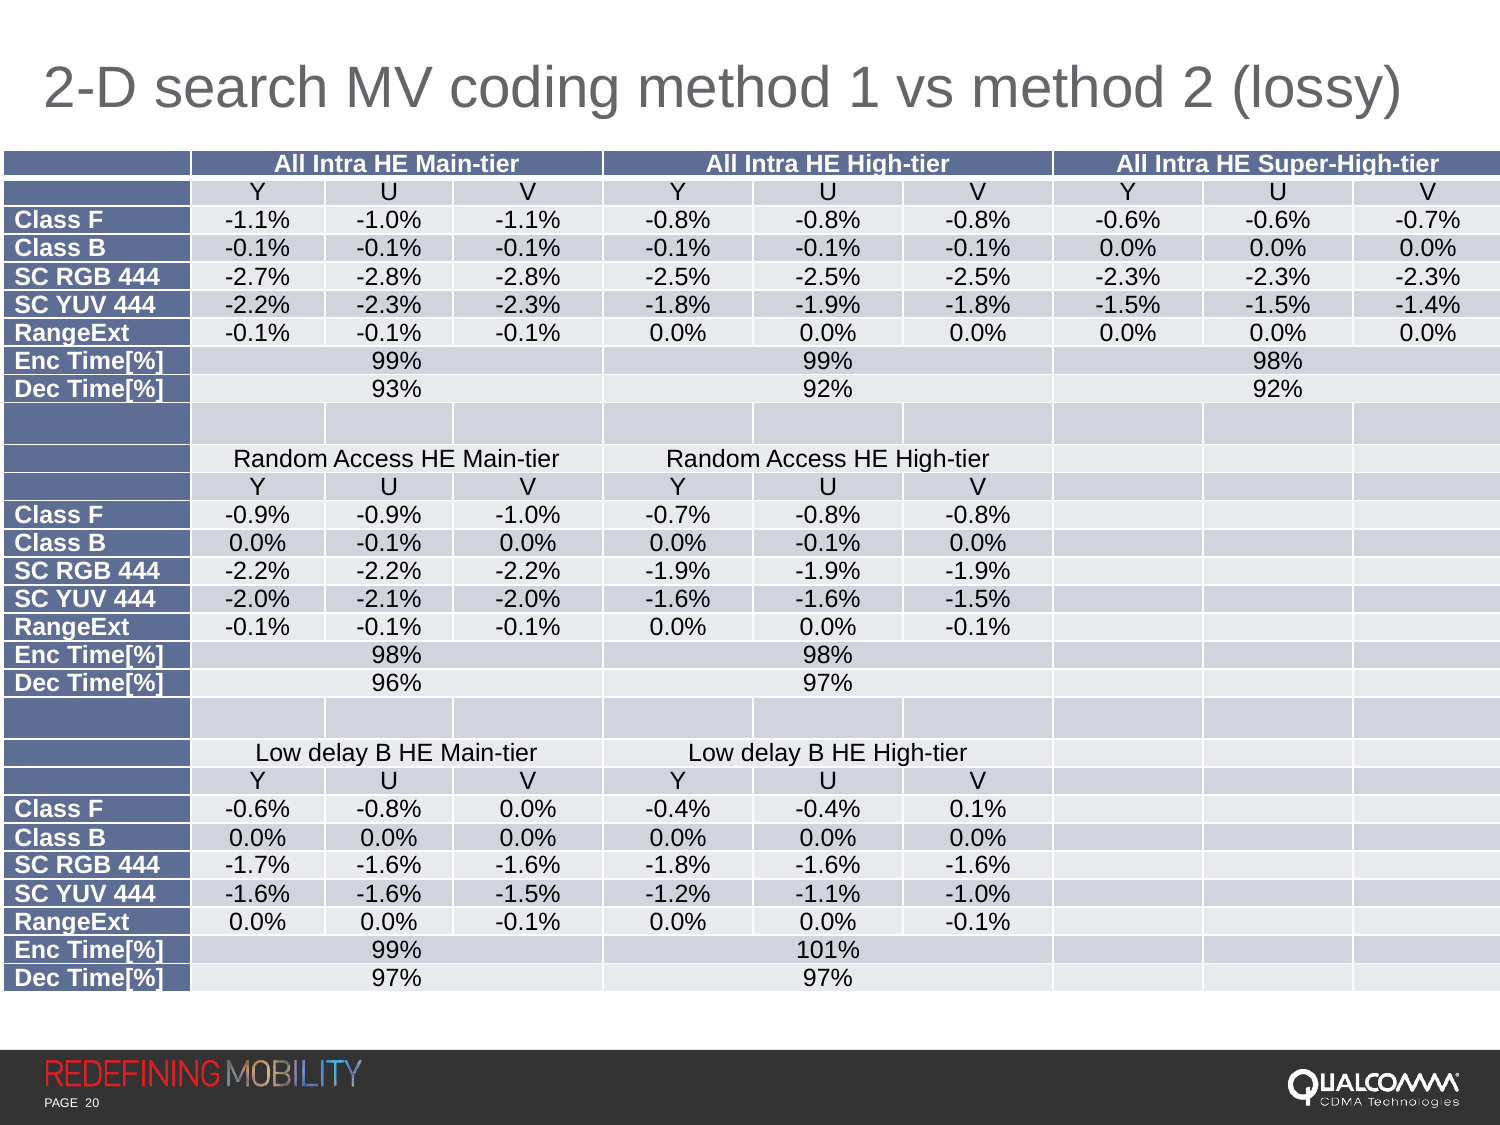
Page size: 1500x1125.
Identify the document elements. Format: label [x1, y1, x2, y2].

table_cell [326, 908, 452, 934]
table_cell [192, 207, 324, 233]
table_cell [4, 586, 190, 612]
table_cell [326, 614, 452, 640]
table_cell [1054, 796, 1202, 822]
table_cell [1354, 530, 1500, 556]
table_cell [904, 501, 1052, 528]
table_cell [4, 768, 190, 794]
table_cell [454, 852, 602, 878]
table_cell [1054, 670, 1202, 696]
table_cell [192, 614, 324, 640]
table_cell [1054, 880, 1202, 906]
table_cell [454, 824, 602, 850]
table_cell [604, 207, 752, 233]
table_cell [1054, 614, 1202, 640]
table_cell [1354, 291, 1500, 317]
table_cell [904, 319, 1052, 345]
table_cell [192, 291, 324, 317]
table_cell [454, 558, 602, 584]
table_cell [192, 530, 324, 556]
table_cell [326, 235, 452, 261]
table_cell [192, 908, 324, 934]
table_cell [1204, 824, 1352, 850]
table_cell [1354, 558, 1500, 584]
table_cell [1204, 319, 1352, 345]
table_cell [4, 291, 190, 317]
table_cell [1354, 852, 1500, 878]
table_cell [1054, 586, 1202, 612]
table_cell [604, 403, 752, 444]
table_cell [1054, 263, 1202, 289]
table_cell [4, 530, 190, 556]
table_cell [1354, 586, 1500, 612]
table_cell [1204, 642, 1352, 668]
table_cell [1204, 235, 1352, 261]
table_cell [1354, 181, 1500, 205]
table_cell [4, 473, 190, 500]
table_cell [192, 964, 602, 991]
table_cell [1204, 181, 1352, 205]
table_cell [1204, 403, 1352, 444]
table_cell [454, 207, 602, 233]
table_cell [904, 768, 1052, 794]
table_cell [4, 880, 190, 906]
table_cell [1354, 698, 1500, 738]
table_cell [604, 586, 752, 612]
table_cell [754, 698, 902, 738]
table_cell [1354, 445, 1500, 472]
table_cell [326, 880, 452, 906]
table_cell [326, 263, 452, 289]
picture [1278, 1058, 1478, 1114]
table_cell [604, 181, 752, 205]
table_cell [326, 291, 452, 317]
table_cell [4, 964, 190, 991]
table_cell [454, 768, 602, 794]
table_cell [1354, 740, 1500, 766]
picture [30, 1048, 372, 1099]
table_cell [1354, 908, 1500, 934]
table_cell [1204, 768, 1352, 794]
table_cell [1054, 642, 1202, 668]
table_cell [1204, 207, 1352, 233]
table_cell [326, 207, 452, 233]
table_cell [192, 824, 324, 850]
table_cell [1054, 768, 1202, 794]
table_cell [192, 586, 324, 612]
table_cell [192, 235, 324, 261]
table_cell [192, 936, 602, 963]
table_cell [454, 235, 602, 261]
table_cell [754, 852, 902, 878]
table_cell [904, 181, 1052, 205]
table_cell [4, 235, 190, 261]
table_cell [1354, 670, 1500, 696]
table_cell [904, 530, 1052, 556]
table_cell [604, 740, 1052, 766]
table_cell [192, 852, 324, 878]
table_cell [1354, 642, 1500, 668]
table_cell [454, 319, 602, 345]
table_cell [326, 181, 452, 205]
table_cell [904, 908, 1052, 934]
table_cell [754, 235, 902, 261]
table_cell [1354, 880, 1500, 906]
table_cell [326, 768, 452, 794]
table_cell [1204, 670, 1352, 696]
table_cell [904, 614, 1052, 640]
table_cell [192, 347, 602, 374]
table_cell [4, 796, 190, 822]
table_cell [1204, 852, 1352, 878]
table_cell [4, 698, 190, 738]
table_cell [4, 670, 190, 696]
table_cell [1354, 263, 1500, 289]
table_cell [326, 473, 452, 500]
table_cell [454, 181, 602, 205]
table_cell [754, 291, 902, 317]
table_cell [454, 263, 602, 289]
table_cell [192, 796, 324, 822]
table_cell [1054, 403, 1202, 444]
table_cell [754, 614, 902, 640]
table_cell [1204, 558, 1352, 584]
table_cell [604, 558, 752, 584]
table_header [604, 151, 1052, 175]
table_cell [454, 698, 602, 738]
table_cell [454, 403, 602, 444]
table_cell [754, 558, 902, 584]
table_cell [904, 824, 1052, 850]
table_cell [4, 403, 190, 444]
table_cell [604, 670, 1052, 696]
table_cell [604, 473, 752, 500]
table_cell [1204, 908, 1352, 934]
table_cell [1054, 824, 1202, 850]
table_cell [1204, 614, 1352, 640]
table_cell [1204, 473, 1352, 500]
table_cell [454, 880, 602, 906]
table_cell [904, 263, 1052, 289]
table_cell [904, 586, 1052, 612]
table_cell [904, 698, 1052, 738]
table_cell [604, 936, 1052, 963]
table_cell [754, 530, 902, 556]
table_cell [4, 347, 190, 374]
table_cell [754, 768, 902, 794]
table_cell [604, 263, 752, 289]
table_cell [604, 319, 752, 345]
table_cell [904, 403, 1052, 444]
table_cell [1054, 530, 1202, 556]
table_cell [1054, 445, 1202, 472]
table_cell [4, 740, 190, 766]
table_cell [192, 473, 324, 500]
table_cell [4, 501, 190, 528]
table_cell [1054, 319, 1202, 345]
table_header [192, 151, 602, 175]
table_cell [192, 558, 324, 584]
table_cell [192, 403, 324, 444]
table_cell [192, 263, 324, 289]
table_cell [604, 291, 752, 317]
table_cell [604, 908, 752, 934]
table_cell [4, 319, 190, 345]
table_cell [604, 445, 1052, 472]
table_cell [904, 796, 1052, 822]
table_cell [1204, 263, 1352, 289]
table_cell [754, 824, 902, 850]
table_cell [1204, 291, 1352, 317]
table_cell [454, 473, 602, 500]
title [28, 44, 1462, 138]
table_cell [326, 530, 452, 556]
table_cell [454, 530, 602, 556]
table_cell [1204, 586, 1352, 612]
table_cell [754, 403, 902, 444]
table_cell [904, 235, 1052, 261]
table_cell [326, 501, 452, 528]
table_cell [754, 796, 902, 822]
table_cell [754, 908, 902, 934]
table_cell [4, 936, 190, 963]
table_cell [4, 207, 190, 233]
table_cell [904, 852, 1052, 878]
table_cell [1354, 936, 1500, 963]
table_cell [192, 319, 324, 345]
table_cell [1204, 445, 1352, 472]
table_cell [904, 291, 1052, 317]
table_cell [754, 880, 902, 906]
table_cell [1354, 207, 1500, 233]
table_cell [192, 501, 324, 528]
table_cell [754, 473, 902, 500]
table_cell [604, 768, 752, 794]
table_cell [1204, 740, 1352, 766]
table_cell [1054, 235, 1202, 261]
table_cell [454, 908, 602, 934]
table_cell [1354, 768, 1500, 794]
table_cell [4, 824, 190, 850]
table_cell [604, 824, 752, 850]
table_cell [1354, 473, 1500, 500]
table_cell [326, 558, 452, 584]
table_cell [1204, 964, 1352, 991]
table_cell [1054, 698, 1202, 738]
table_cell [1054, 908, 1202, 934]
table_cell [604, 375, 1052, 402]
table_cell [1054, 740, 1202, 766]
table_cell [326, 824, 452, 850]
table_cell [326, 698, 452, 738]
table_cell [454, 796, 602, 822]
table_cell [1204, 501, 1352, 528]
table_cell [1204, 530, 1352, 556]
table_cell [1354, 796, 1500, 822]
table_cell [604, 614, 752, 640]
table_cell [326, 319, 452, 345]
table_cell [326, 852, 452, 878]
table_cell [192, 445, 602, 472]
table_cell [4, 181, 190, 205]
table_cell [1204, 936, 1352, 963]
table_cell [904, 558, 1052, 584]
table_cell [604, 880, 752, 906]
table_cell [4, 263, 190, 289]
table_cell [754, 263, 902, 289]
table_cell [454, 614, 602, 640]
table_cell [604, 796, 752, 822]
table_cell [4, 614, 190, 640]
table_cell [1354, 403, 1500, 444]
table_cell [1054, 347, 1500, 374]
table_cell [1354, 319, 1500, 345]
table_cell [192, 375, 602, 402]
table_cell [604, 347, 1052, 374]
table_header [1054, 151, 1500, 175]
table_cell [1204, 880, 1352, 906]
table_cell [454, 586, 602, 612]
table_cell [4, 375, 190, 402]
table_cell [192, 670, 602, 696]
table_cell [1054, 501, 1202, 528]
table_cell [754, 319, 902, 345]
table_cell [604, 964, 1052, 991]
table_cell [754, 586, 902, 612]
table_cell [1054, 558, 1202, 584]
table_cell [1054, 964, 1202, 991]
table_cell [326, 796, 452, 822]
table_cell [604, 642, 1052, 668]
table_cell [604, 530, 752, 556]
table_cell [1354, 964, 1500, 991]
table_cell [4, 852, 190, 878]
table_cell [754, 181, 902, 205]
table_cell [1054, 181, 1202, 205]
table_cell [754, 501, 902, 528]
table_cell [604, 698, 752, 738]
table_cell [4, 445, 190, 472]
table_cell [604, 501, 752, 528]
table_cell [4, 642, 190, 668]
table_cell [1054, 375, 1500, 402]
table_cell [192, 181, 324, 205]
table_cell [1054, 207, 1202, 233]
table_cell [192, 642, 602, 668]
table_cell [604, 852, 752, 878]
table_cell [4, 558, 190, 584]
table_cell [454, 291, 602, 317]
table_cell [904, 473, 1052, 500]
table_cell [4, 908, 190, 934]
table_cell [1354, 235, 1500, 261]
table_cell [1204, 698, 1352, 738]
table_cell [904, 207, 1052, 233]
table_cell [192, 698, 324, 738]
table_cell [192, 880, 324, 906]
table_cell [1354, 501, 1500, 528]
table_cell [1054, 291, 1202, 317]
table_cell [192, 768, 324, 794]
table_cell [326, 403, 452, 444]
table_cell [1054, 936, 1202, 963]
table_cell [604, 235, 752, 261]
table_cell [454, 501, 602, 528]
table_header [4, 151, 190, 175]
table_cell [326, 586, 452, 612]
table_cell [1204, 796, 1352, 822]
table_cell [754, 207, 902, 233]
table_cell [192, 740, 602, 766]
table_cell [1354, 824, 1500, 850]
table_cell [1054, 852, 1202, 878]
table_cell [904, 880, 1052, 906]
table_cell [1354, 614, 1500, 640]
table_cell [1054, 473, 1202, 500]
